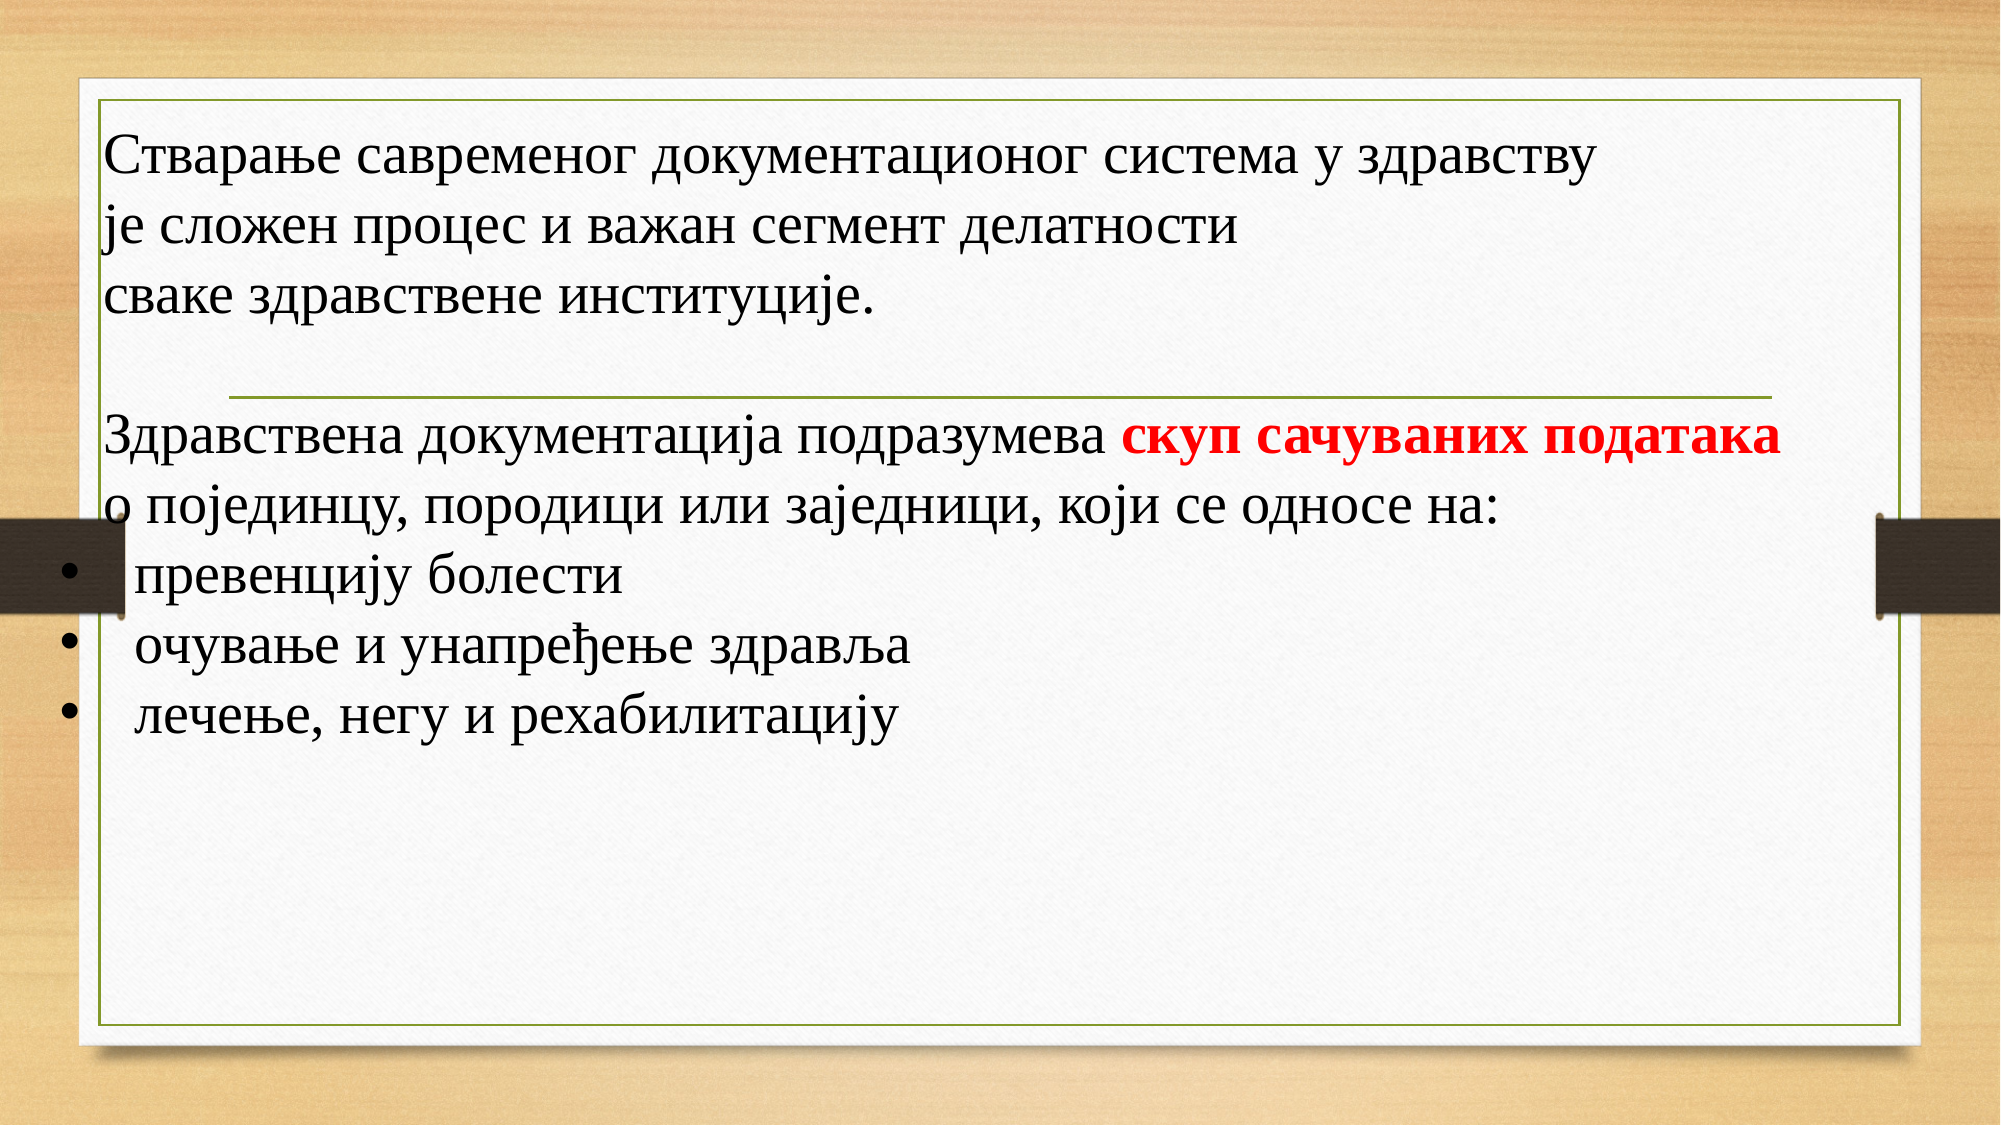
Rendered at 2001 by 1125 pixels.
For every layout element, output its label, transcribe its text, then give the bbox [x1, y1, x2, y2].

picture [0, 0, 2001, 1125]
text_box Стварање савременог документационог система у здравству је сложен процес и важан сегмент делатности сваке здравствене институције. Здравствена документација подразумева скуп сачуваних података о појединцу, породици или заједници, који се односе на: превенцију болести очување и унапређење здравља лечење, негу и рехабилитацију [44, 76, 1796, 920]
